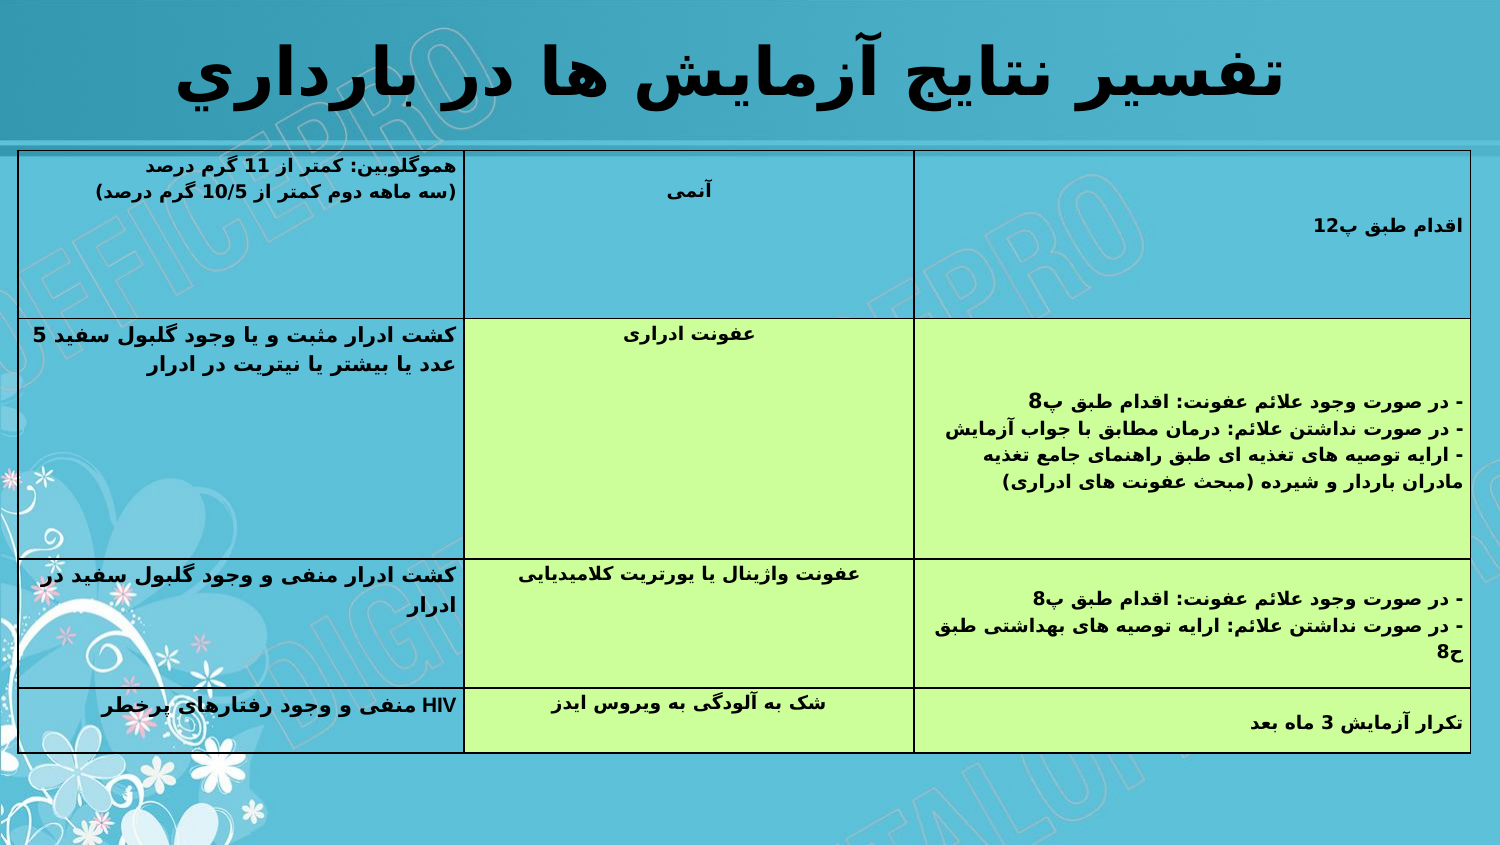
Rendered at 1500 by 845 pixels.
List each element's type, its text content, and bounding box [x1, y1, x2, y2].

table_cell عفونت ادراری [465, 319, 913, 558]
table_cell HIV منفی و وجود رفتارهای پرخطر [19, 689, 463, 752]
table_cell عفونت واژینال یا یورتریت کلامیدیایی [465, 560, 913, 687]
table_cell شک به آلودگی به ویروس ایدز [465, 689, 913, 752]
table_header اقدام طبق پ12 [915, 151, 1470, 318]
table_header آنمی [465, 151, 913, 318]
table_header هموگلوبین: کمتر از 11 گرم درصد (سه ماهه دوم کمتر از 10/5 گرم درصد) [19, 151, 463, 318]
table_cell کشت ادرار مثبت و یا وجود گلبول سفید 5 عدد یا بیشتر یا نیتریت در ادرار [19, 319, 463, 558]
table_cell - در صورت وجود علائم عفونت: اقدام طبق پ8 - در صورت نداشتن علائم: ارایه توصیه های بهداشتی طبق ح8 [915, 560, 1470, 687]
picture [0, 0, 1500, 845]
table_cell - در صورت وجود علائم عفونت: اقدام طبق پ8 - در صورت نداشتن علائم: درمان مطابق با جواب آزمایش - ارایه توصیه های تغذیه ای طبق راهنمای جامع تغذیه مادران باردار و شیرده (مبحث عفونت های ادراری) [915, 319, 1470, 558]
title تفسير نتايج آزمايش ها در بارداري [37, 21, 1425, 116]
table_cell کشت ادرار منفی و وجود گلبول سفید در ادرار [19, 560, 463, 687]
table_cell تکرار آزمایش 3 ماه بعد [915, 689, 1470, 752]
